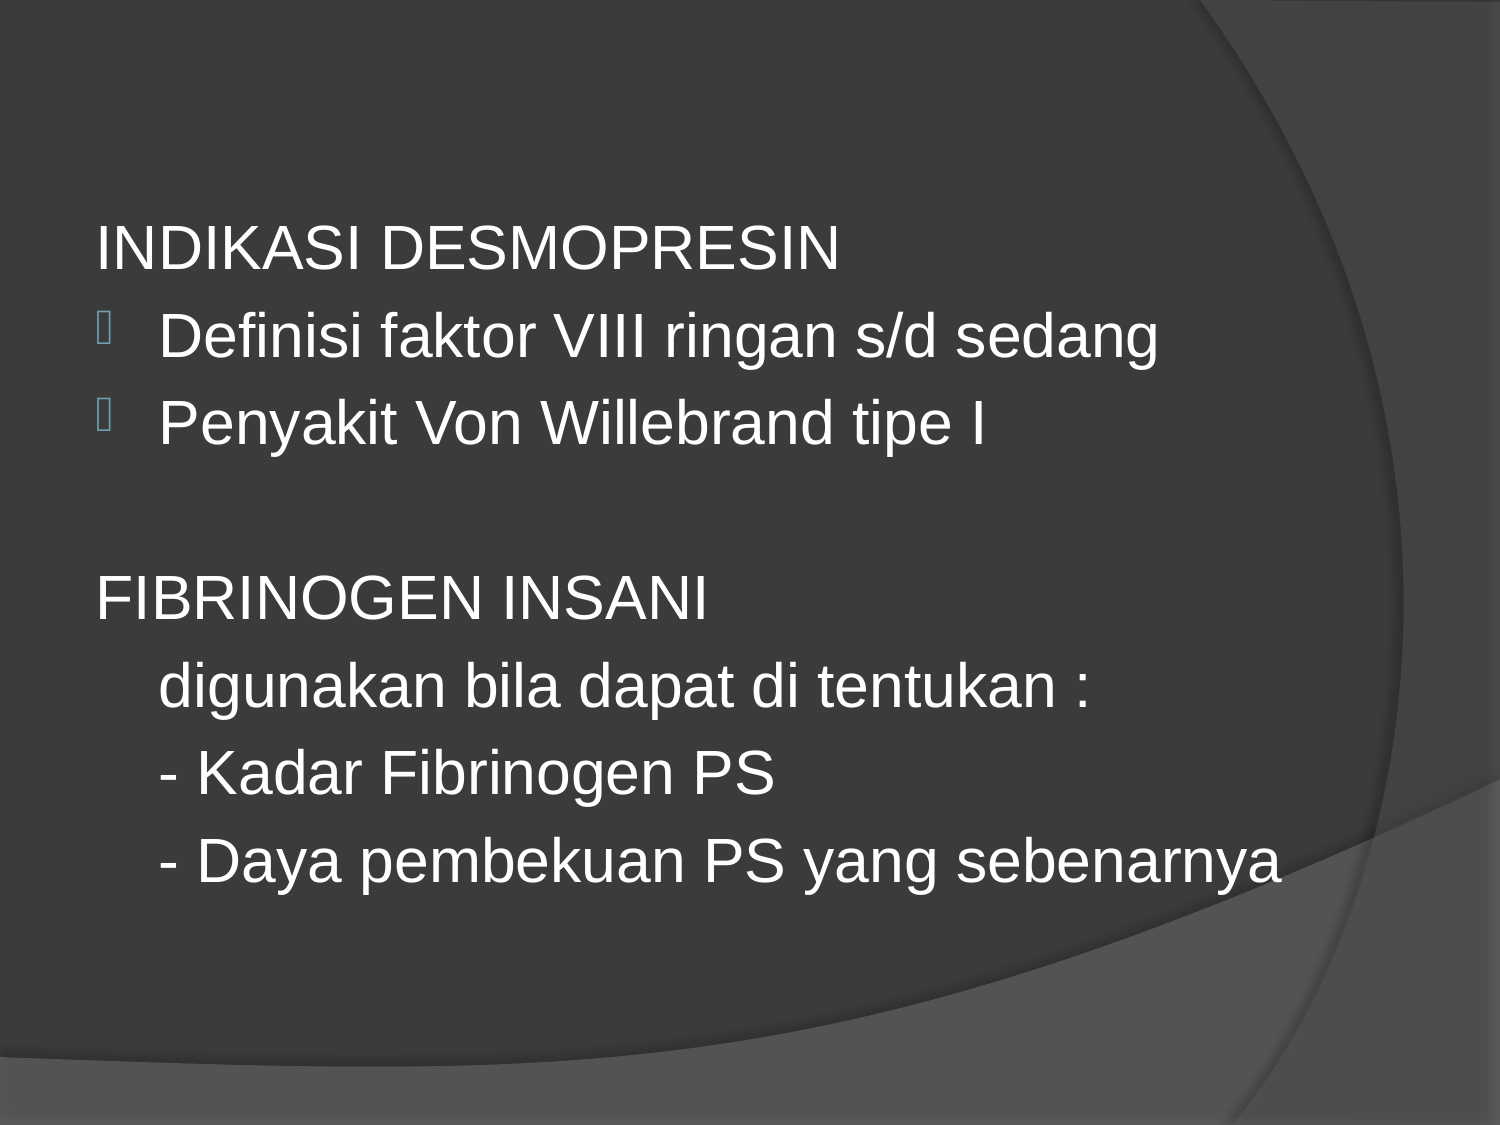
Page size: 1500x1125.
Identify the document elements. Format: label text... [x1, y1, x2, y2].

list INDIKASI DESMOPRESIN Definisi faktor VIII ringan s/d sedang Penyakit Von Willebrand tipe I FIBRINOGEN INSANI digunakan bila dapat di tentukan : - Kadar Fibrinogen PS - Daya pembekuan PS yang sebenarnya [75, 200, 1300, 1005]
